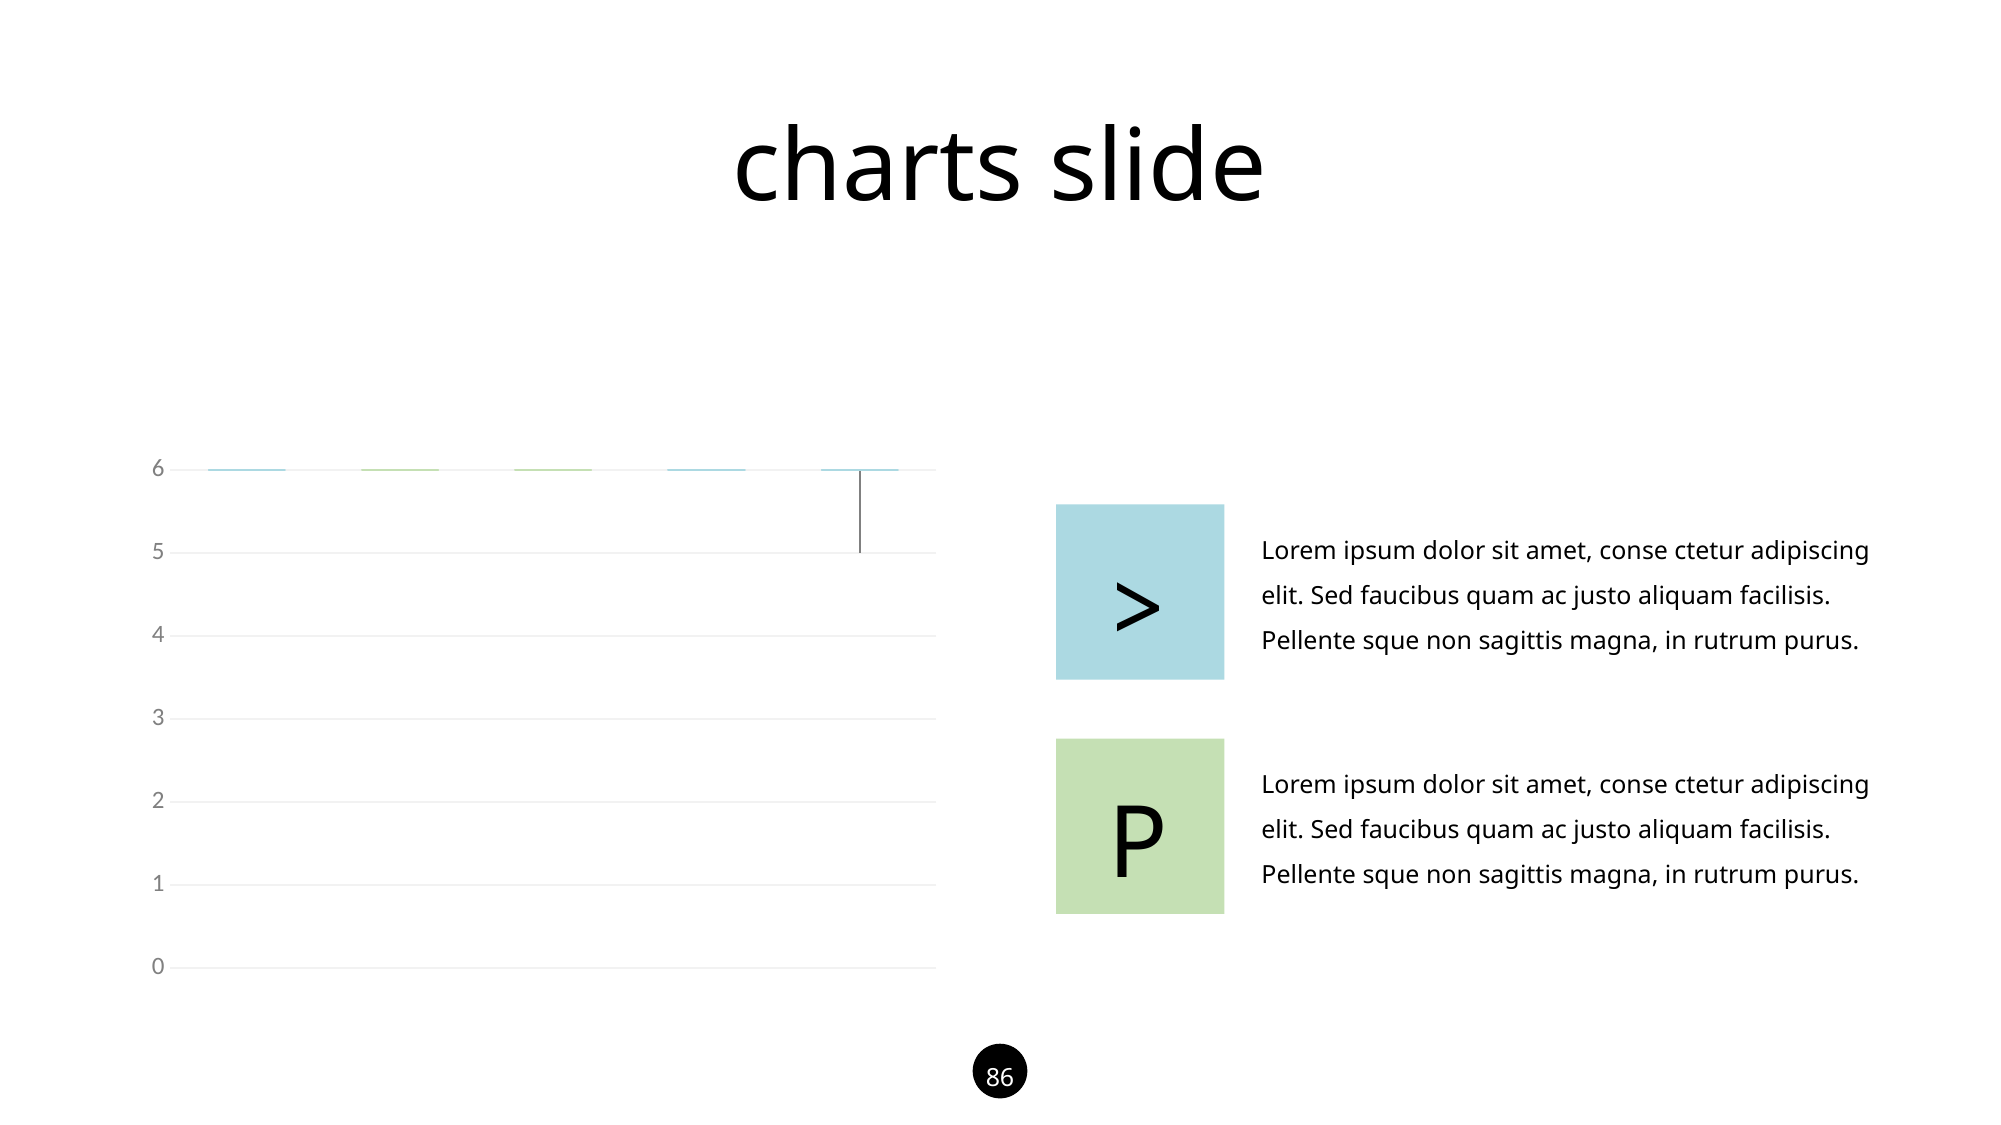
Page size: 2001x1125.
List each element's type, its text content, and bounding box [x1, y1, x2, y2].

text_box [1055, 738, 1225, 915]
text_box Lorem ipsum dolor sit amet, conse ctetur adipiscing elit. Sed faucibus quam ac justo aliquam facilisis. Pellente sque non sagittis magna, in rutrum purus. [1246, 746, 1895, 896]
chart [135, 446, 953, 992]
text_box [1055, 503, 1225, 681]
text_box Lorem ipsum dolor sit amet, conse ctetur adipiscing elit. Sed faucibus quam ac justo aliquam facilisis. Pellente sque non sagittis magna, in rutrum purus. [1246, 512, 1895, 662]
text_box 86 [962, 1039, 1038, 1099]
text_box > [1078, 536, 1200, 672]
picture [0, 0, 2000, 369]
text_box P [1078, 770, 1200, 906]
